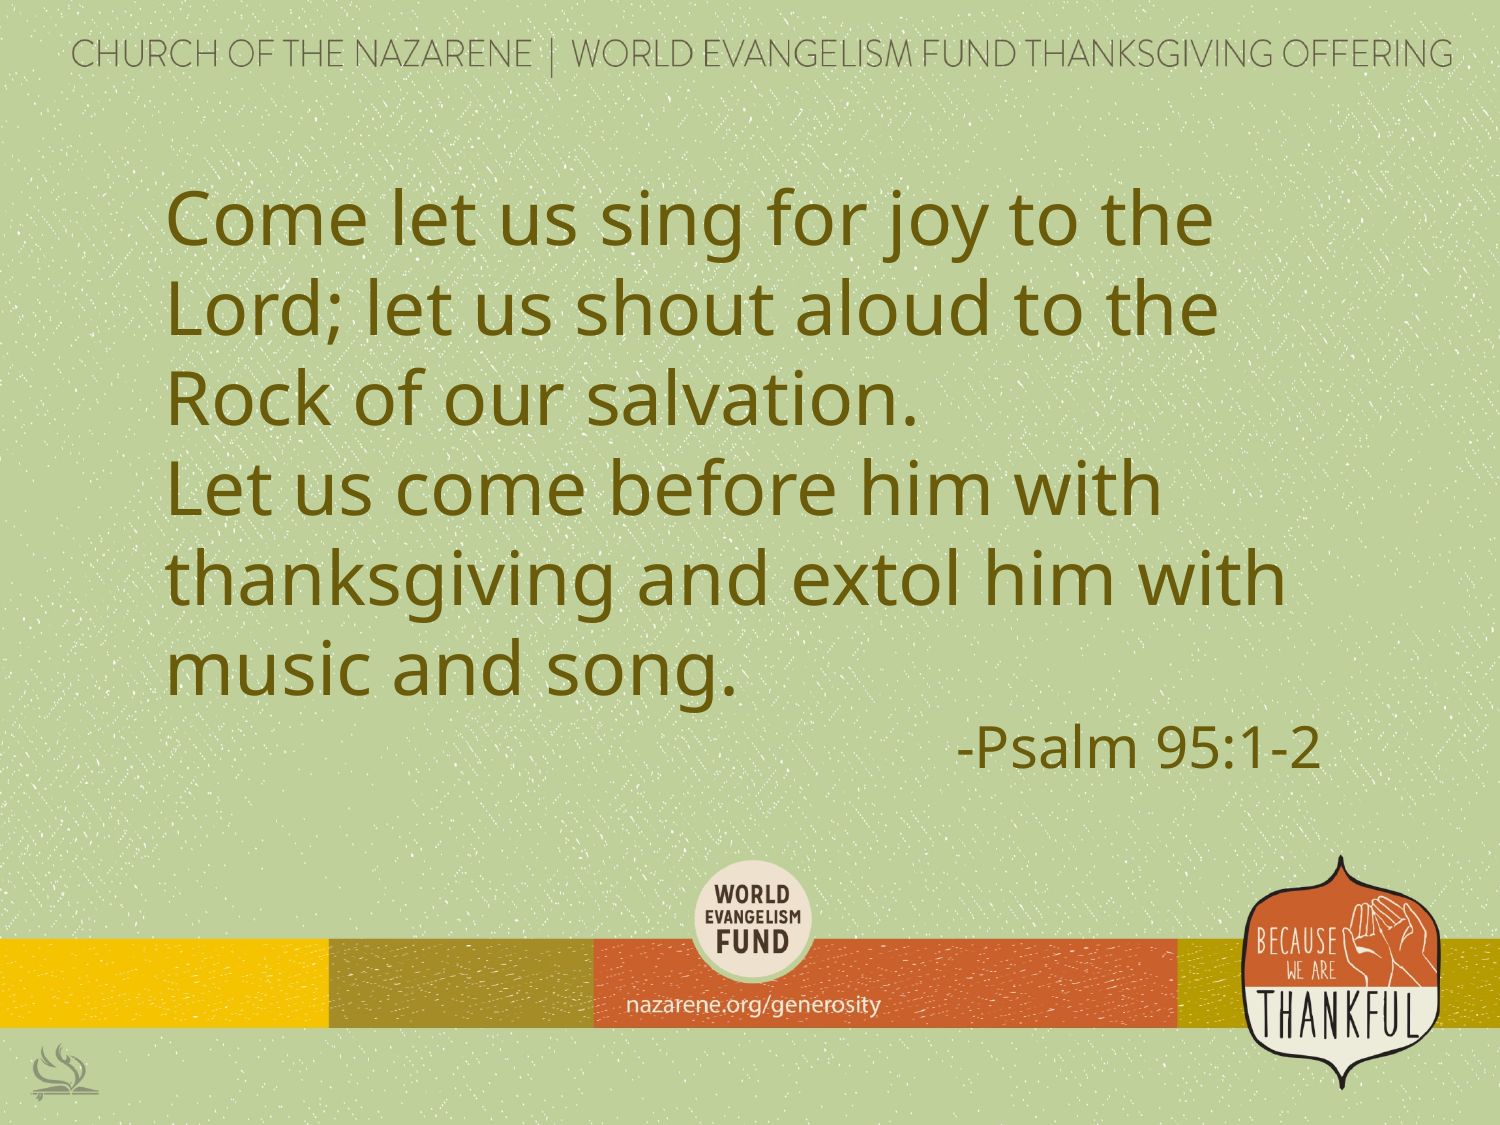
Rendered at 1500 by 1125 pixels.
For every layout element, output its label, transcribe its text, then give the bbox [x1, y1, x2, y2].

text_box Come let us sing for joy to the Lord; let us shout aloud to the Rock of our salvation. Let us come before him with thanksgiving and extol him with music and song. -Psalm 95:1-2 [149, 162, 1338, 788]
picture [0, 0, 1500, 1125]
